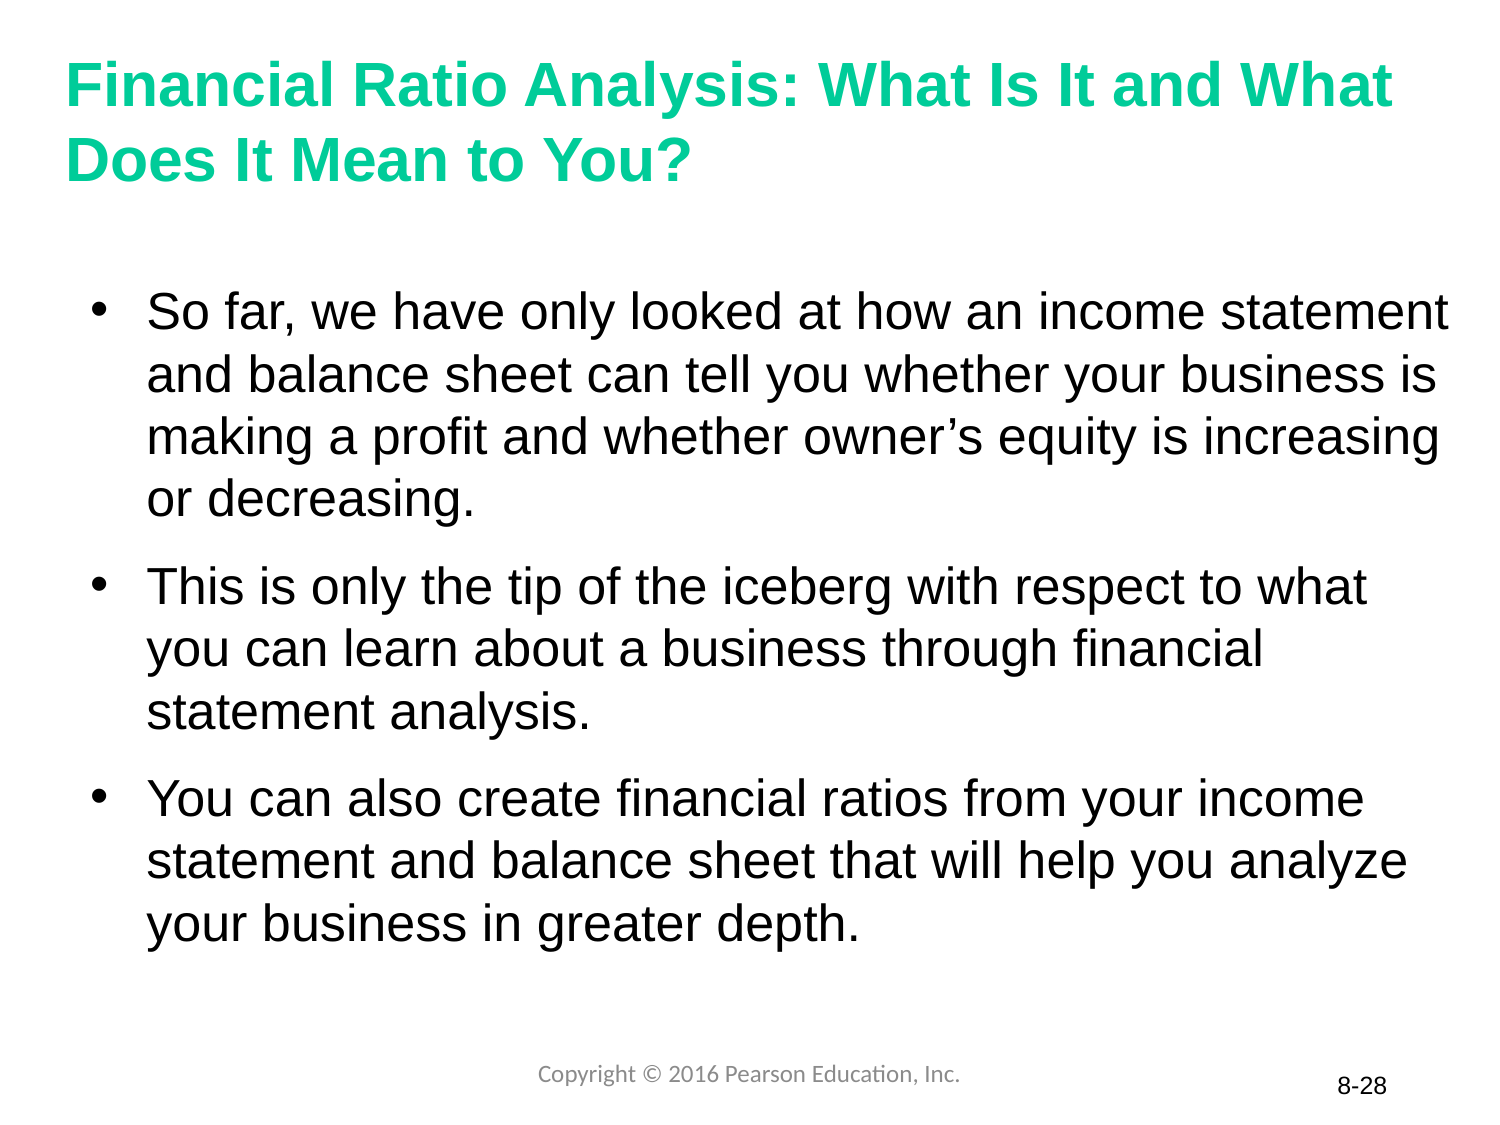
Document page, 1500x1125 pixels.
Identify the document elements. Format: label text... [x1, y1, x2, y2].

list So far, we have only looked at how an income statement and balance sheet can tell you whether your business is making a profit and whether owner’s equity is increasing or decreasing. This is only the tip of the iceberg with respect to what you can learn about a business through financial statement analysis. You can also create financial ratios from your income statement and balance sheet that will help you analyze your business in greater depth. [75, 270, 1475, 1013]
footer Copyright © 2016 Pearson Education, Inc. [512, 1042, 988, 1103]
title Financial Ratio Analysis: What Is It and What Does It Mean to You? [50, 24, 1438, 213]
